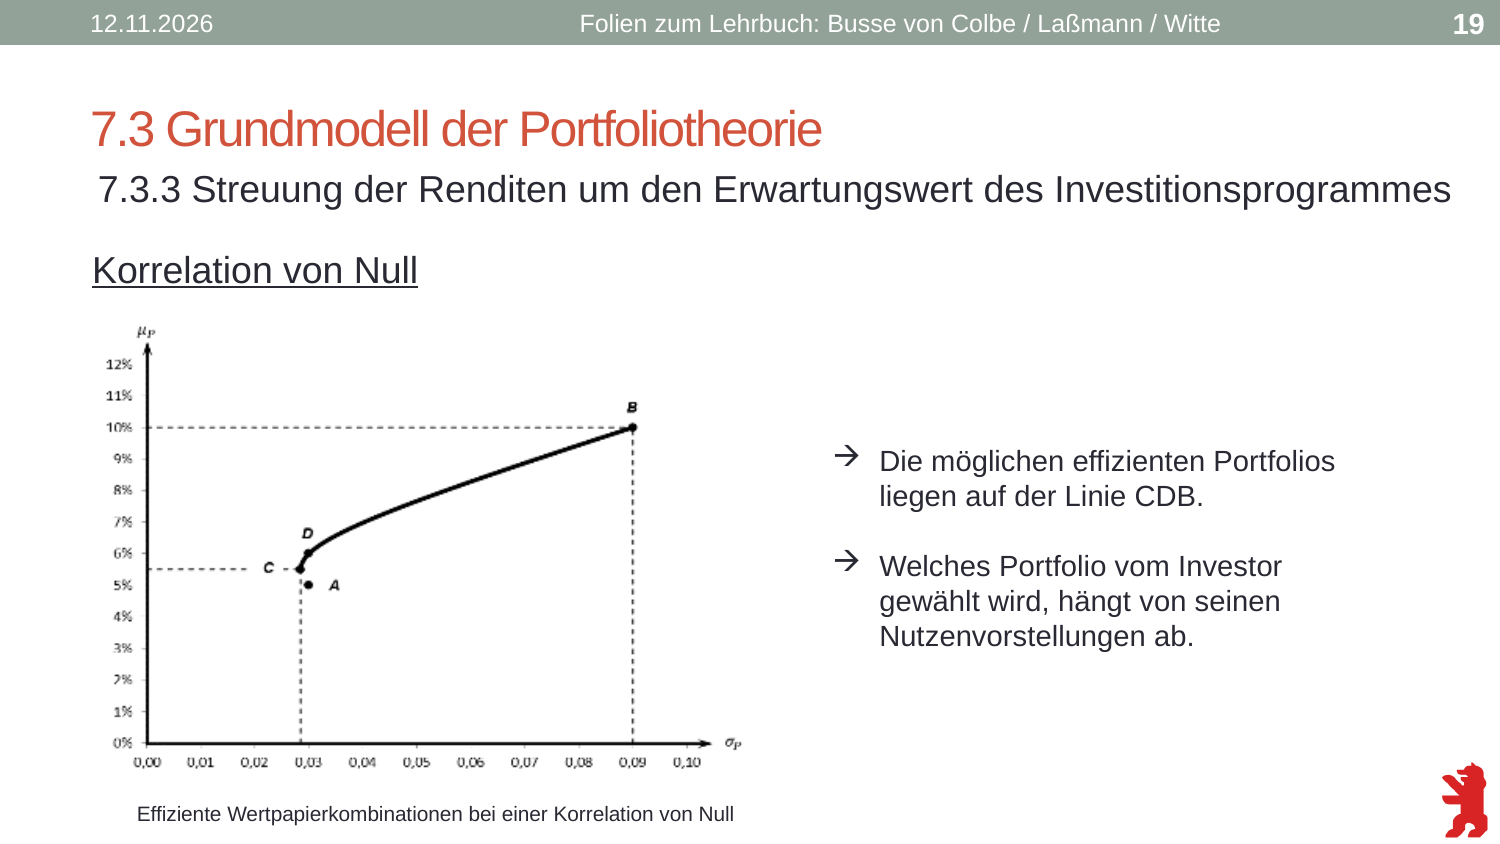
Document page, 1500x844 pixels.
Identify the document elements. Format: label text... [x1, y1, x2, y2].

picture [1434, 760, 1500, 844]
footer Folien zum Lehrbuch: Busse von Colbe / Laßmann / Witte [562, 2, 1238, 43]
picture [82, 299, 771, 794]
text_box Effiziente Wertpapierkombinationen bei einer Korrelation von Null [122, 802, 750, 833]
title 7.3 Grundmodell der Portfoliotheorie [75, 65, 1425, 188]
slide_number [75, 2, 550, 43]
text_box 7.3.3 Streuung der Renditen um den Erwartungswert des Investitionsprogrammes [83, 157, 1468, 217]
slide_number 19 [1325, 2, 1500, 43]
text_box Die möglichen effizienten Portfolios liegen auf der Linie CDB. Welches Portfolio vom Investor gewählt wird, hängt von seinen Nutzenvorstellungen ab. [817, 434, 1385, 660]
text_box Korrelation von Null [77, 238, 434, 299]
